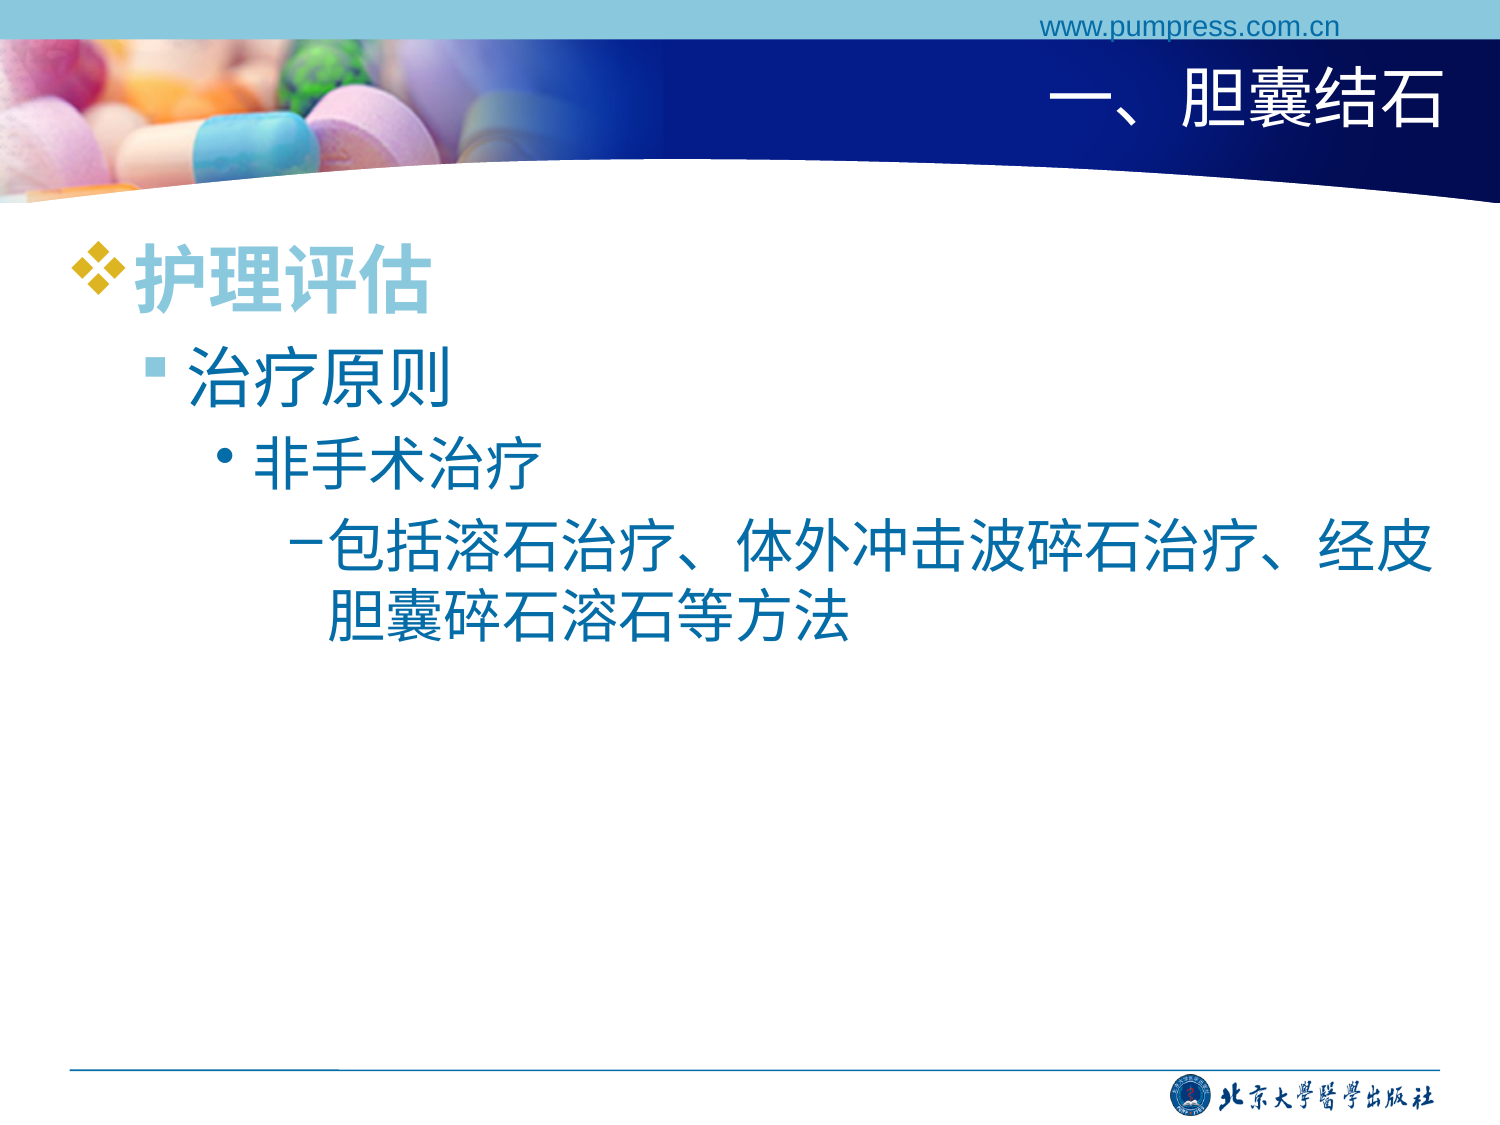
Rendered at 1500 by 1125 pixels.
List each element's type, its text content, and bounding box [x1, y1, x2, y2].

picture [0, 40, 1500, 203]
title 一、胆囊结石 [137, 49, 1463, 143]
picture [1170, 1074, 1436, 1118]
slide_number www.pumpress.com.cn [1025, 0, 1463, 38]
list 护理评估 治疗原则 非手术治疗 包括溶石治疗、体外冲击波碎石治疗、经皮胆囊碎石溶石等方法 [49, 224, 1463, 1026]
